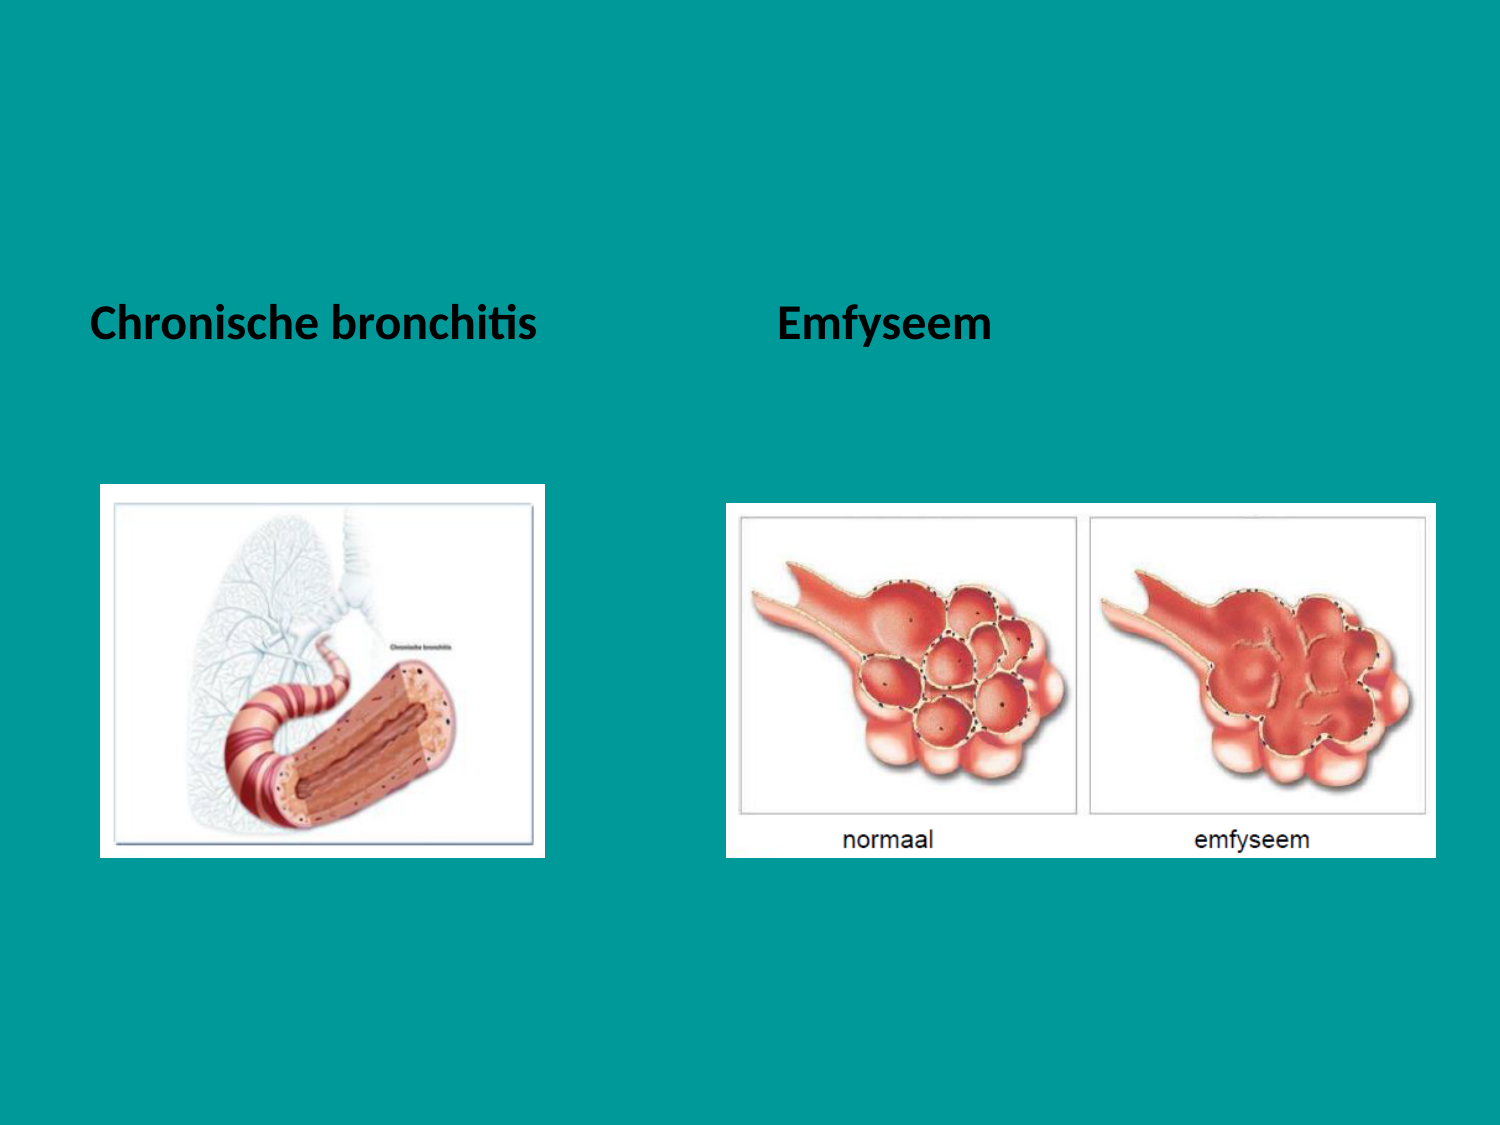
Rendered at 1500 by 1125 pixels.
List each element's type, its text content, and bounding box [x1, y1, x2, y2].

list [100, 484, 545, 858]
list Chronische bronchitis [75, 251, 738, 357]
list Emfyseem [761, 251, 1425, 357]
picture [726, 503, 1436, 859]
